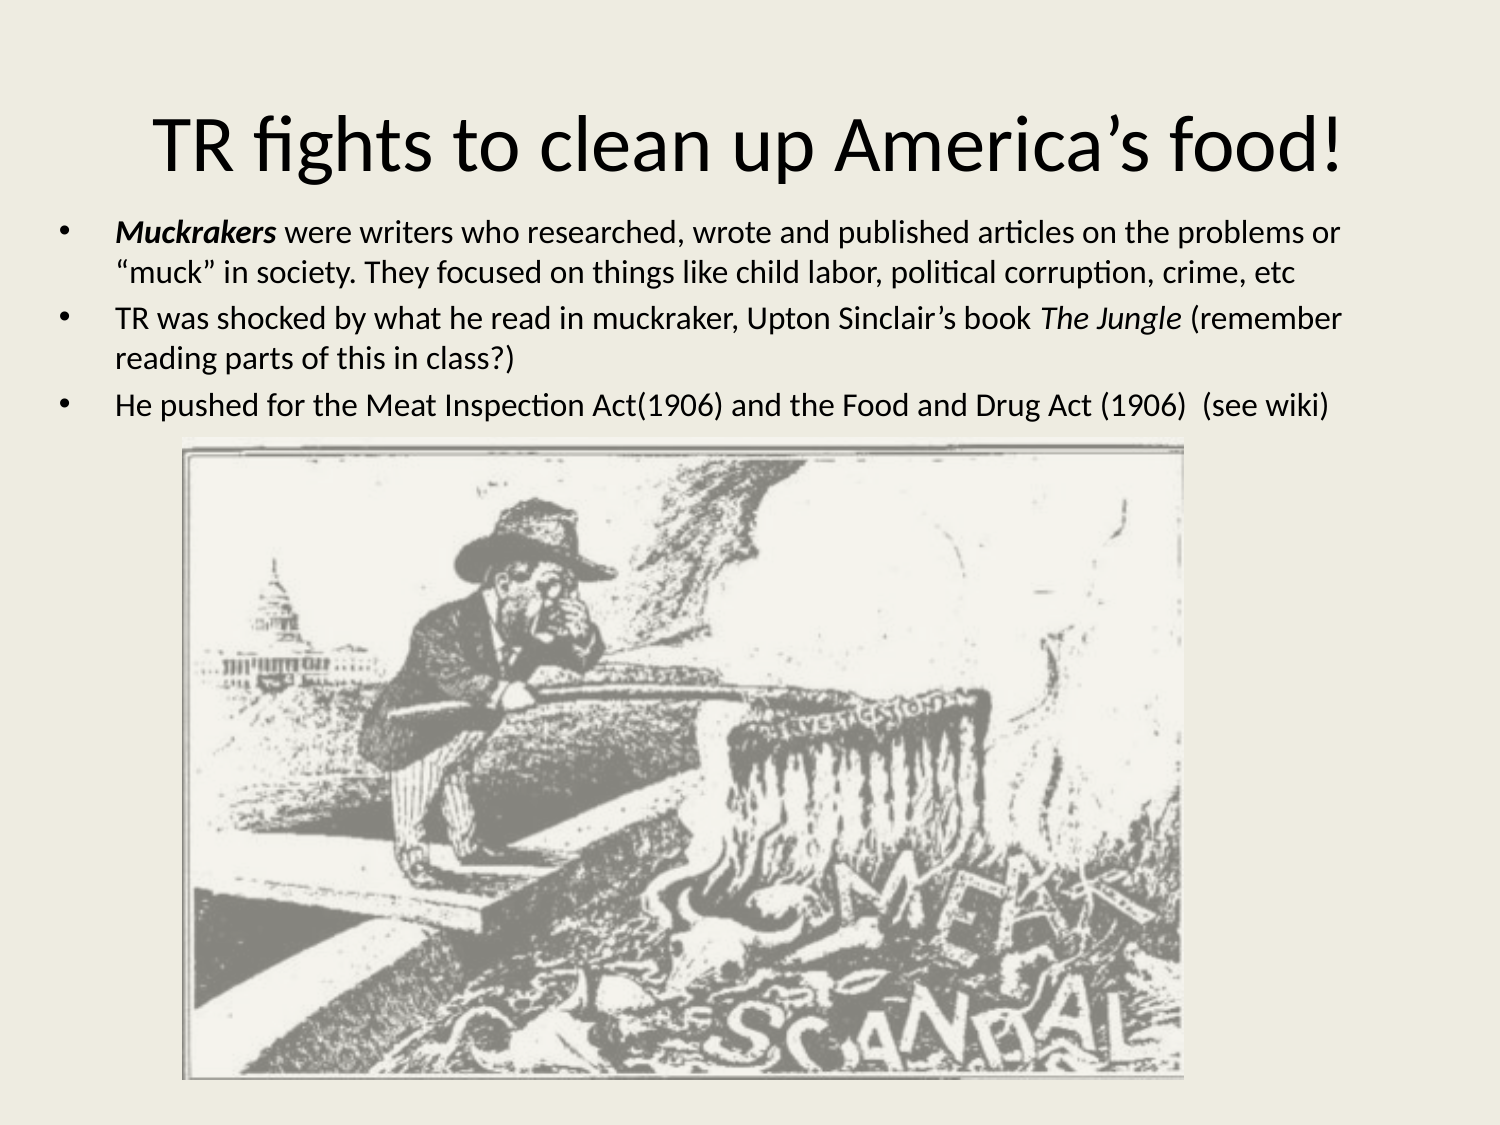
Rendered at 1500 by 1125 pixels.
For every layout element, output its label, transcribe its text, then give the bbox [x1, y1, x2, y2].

list Muckrakers were writers who researched, wrote and published articles on the problems or “muck” in society. They focused on things like child labor, political corruption, crime, etc TR was shocked by what he read in muckraker, Upton Sinclair’s book The Jungle (remember reading parts of this in class?) He pushed for the Meat Inspection Act(1906) and the Food and Drug Act (1906) (see wiki) [43, 202, 1425, 1080]
title TR fights to clean up America’s food! [75, 45, 1425, 202]
picture [182, 437, 1184, 1081]
